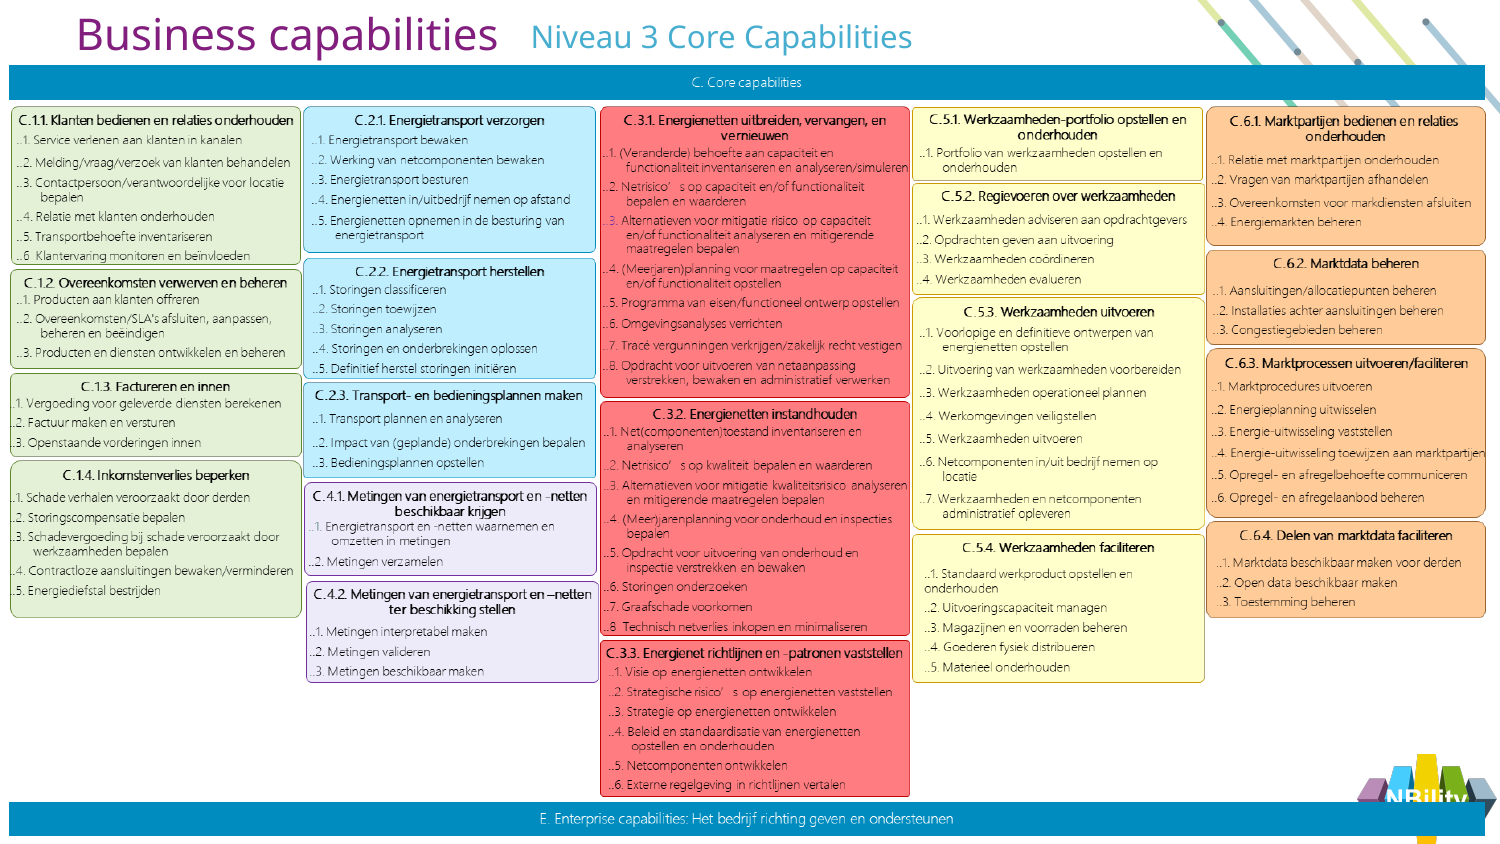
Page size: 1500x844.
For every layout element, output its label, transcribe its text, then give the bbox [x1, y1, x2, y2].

picture [0, 65, 1500, 844]
text_box Business capabilities [75, 0, 1168, 60]
text_box Niveau 3 Core Capabilities [1168, 10, 1500, 44]
text_box [0, 0, 1500, 65]
text_box [0, 836, 1357, 844]
